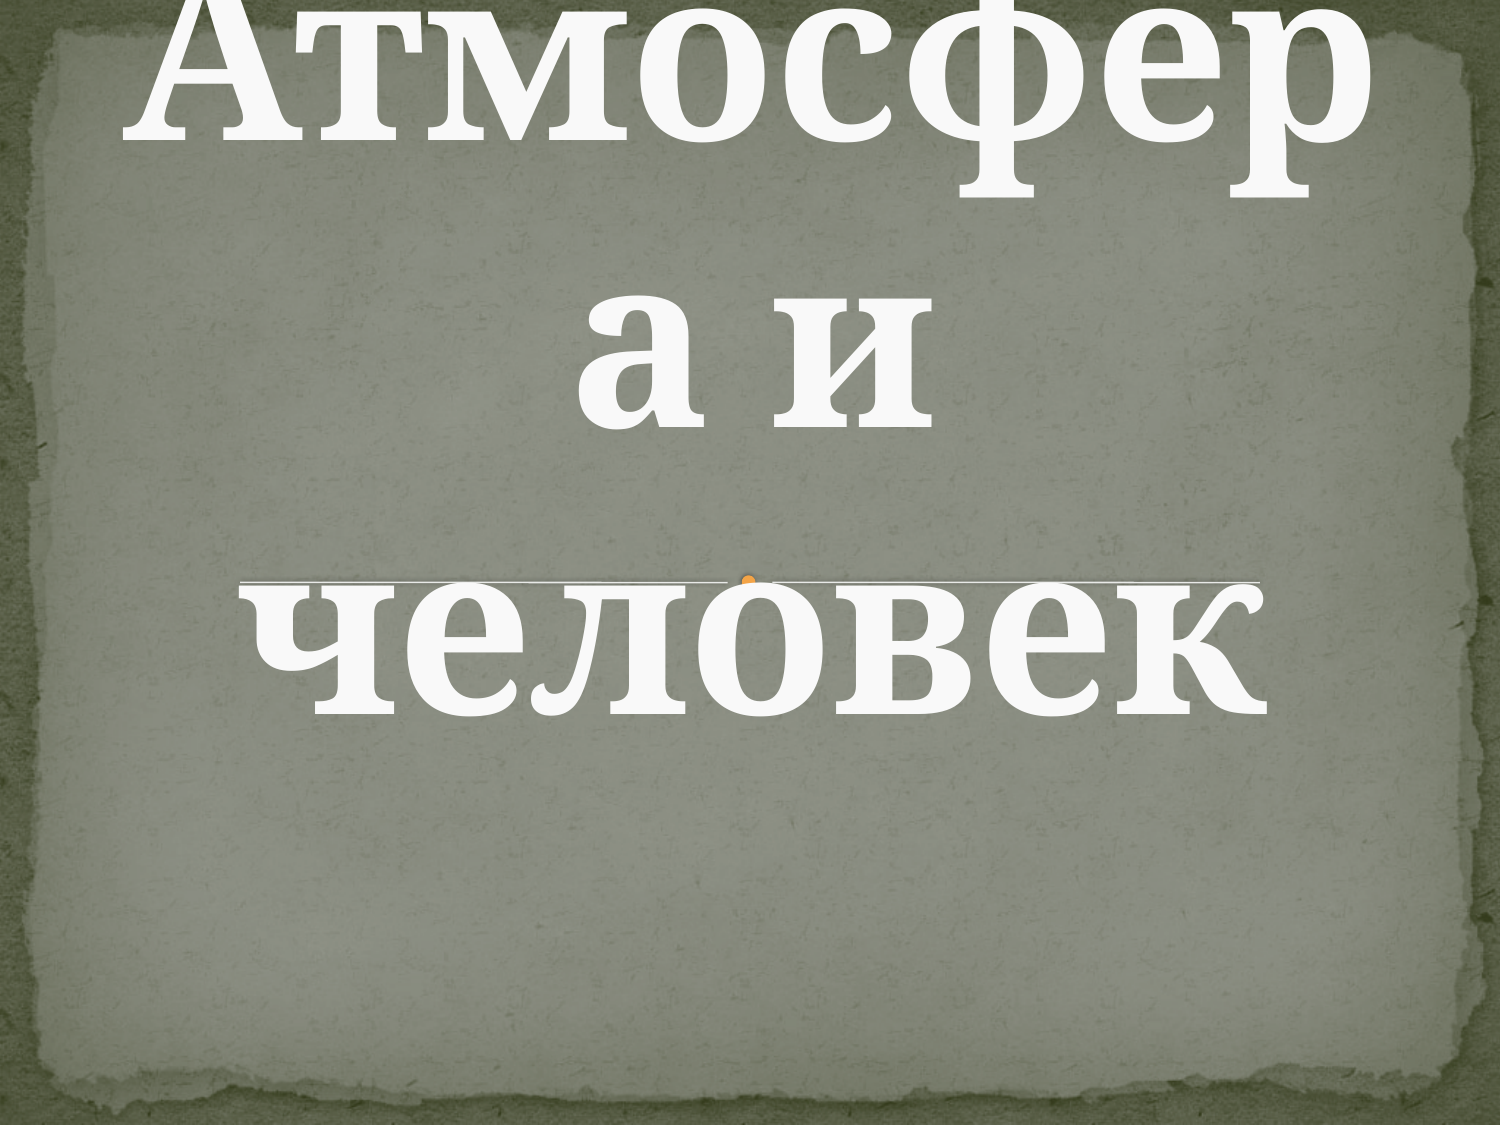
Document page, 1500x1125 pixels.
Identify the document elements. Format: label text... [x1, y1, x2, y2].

title Атмосфера и человек [70, 445, 1433, 771]
